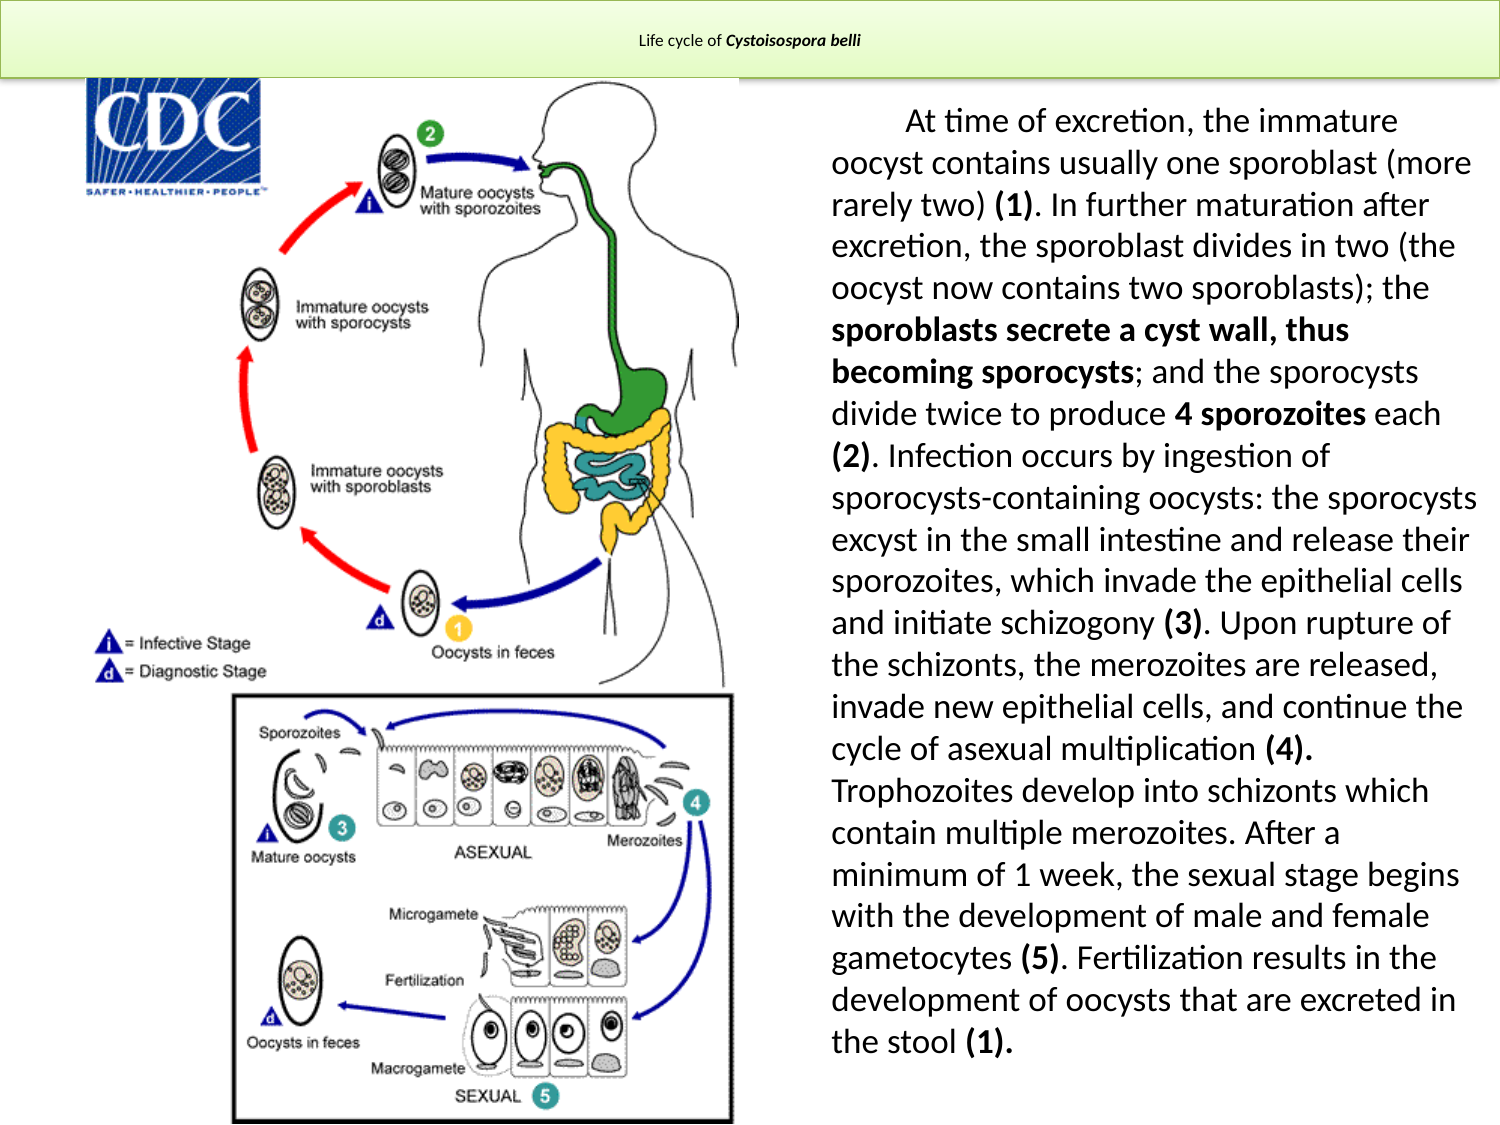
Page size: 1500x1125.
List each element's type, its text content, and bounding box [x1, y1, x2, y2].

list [85, 77, 739, 1124]
title Life cycle of Cystoisospora belli [0, 0, 1500, 79]
list At time of excretion, the immature oocyst contains usually one sporoblast (more rarely two) (1). In further maturation after excretion, the sporoblast divides in two (the oocyst now contains two sporoblasts); the sporoblasts secrete a cyst wall, thus becoming sporocysts; and the sporocysts divide twice to produce 4 sporozoites each (2). Infection occurs by ingestion of sporocysts-containing oocysts: the sporocysts excyst in the small intestine and release their sporozoites, which invade the epithelial cells and initiate schizogony (3). Upon rupture of the schizonts, the merozoites are released, invade new epithelial cells, and continue the cycle of asexual multiplication (4). Trophozoites develop into schizonts which contain multiple merozoites. After a minimum of 1 week, the sexual stage begins with the development of male and female gametocytes (5). Fertilization results in the development of oocysts that are excreted in the stool (1). [762, 90, 1500, 1125]
